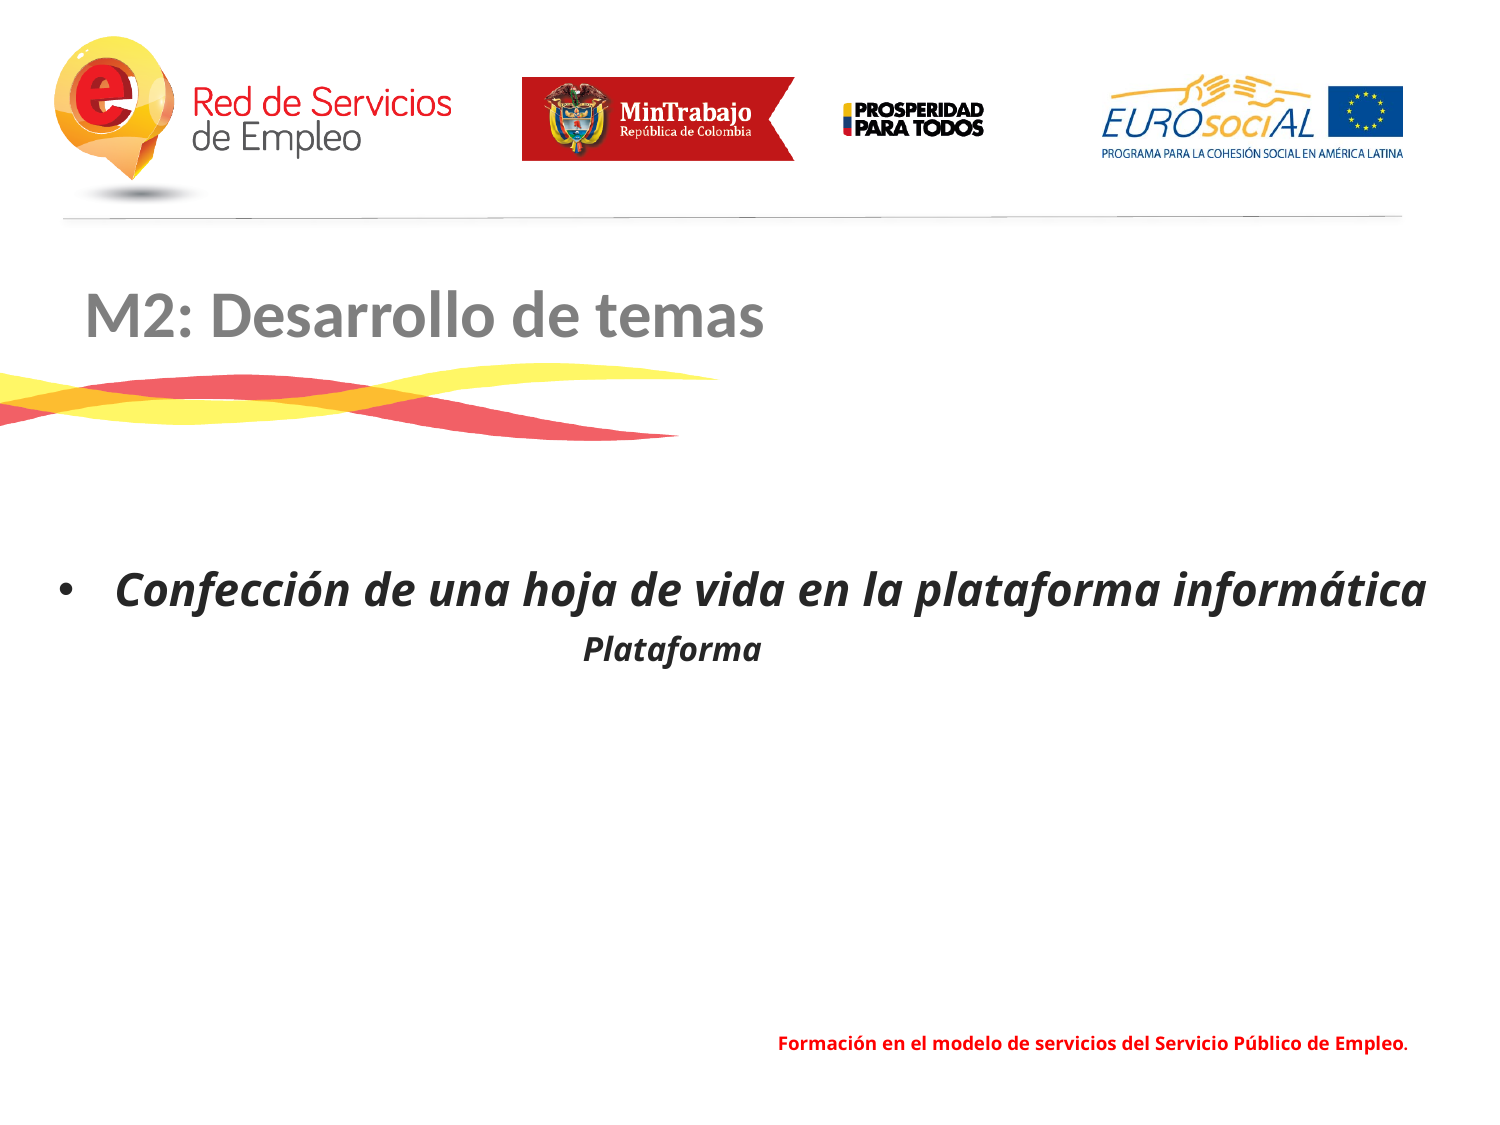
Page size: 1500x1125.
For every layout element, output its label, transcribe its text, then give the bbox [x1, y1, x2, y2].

picture [0, 358, 721, 441]
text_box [62, 215, 1403, 220]
picture [1102, 74, 1403, 158]
picture [54, 35, 452, 205]
text_box M2: Desarrollo de temas [70, 262, 1202, 358]
title Formación en el modelo de servicios del Servicio Público de Empleo. [720, 999, 1471, 1088]
text_box Confección de una hoja de vida en la plataforma informática Plataforma [16, 553, 1471, 679]
picture [521, 77, 987, 162]
